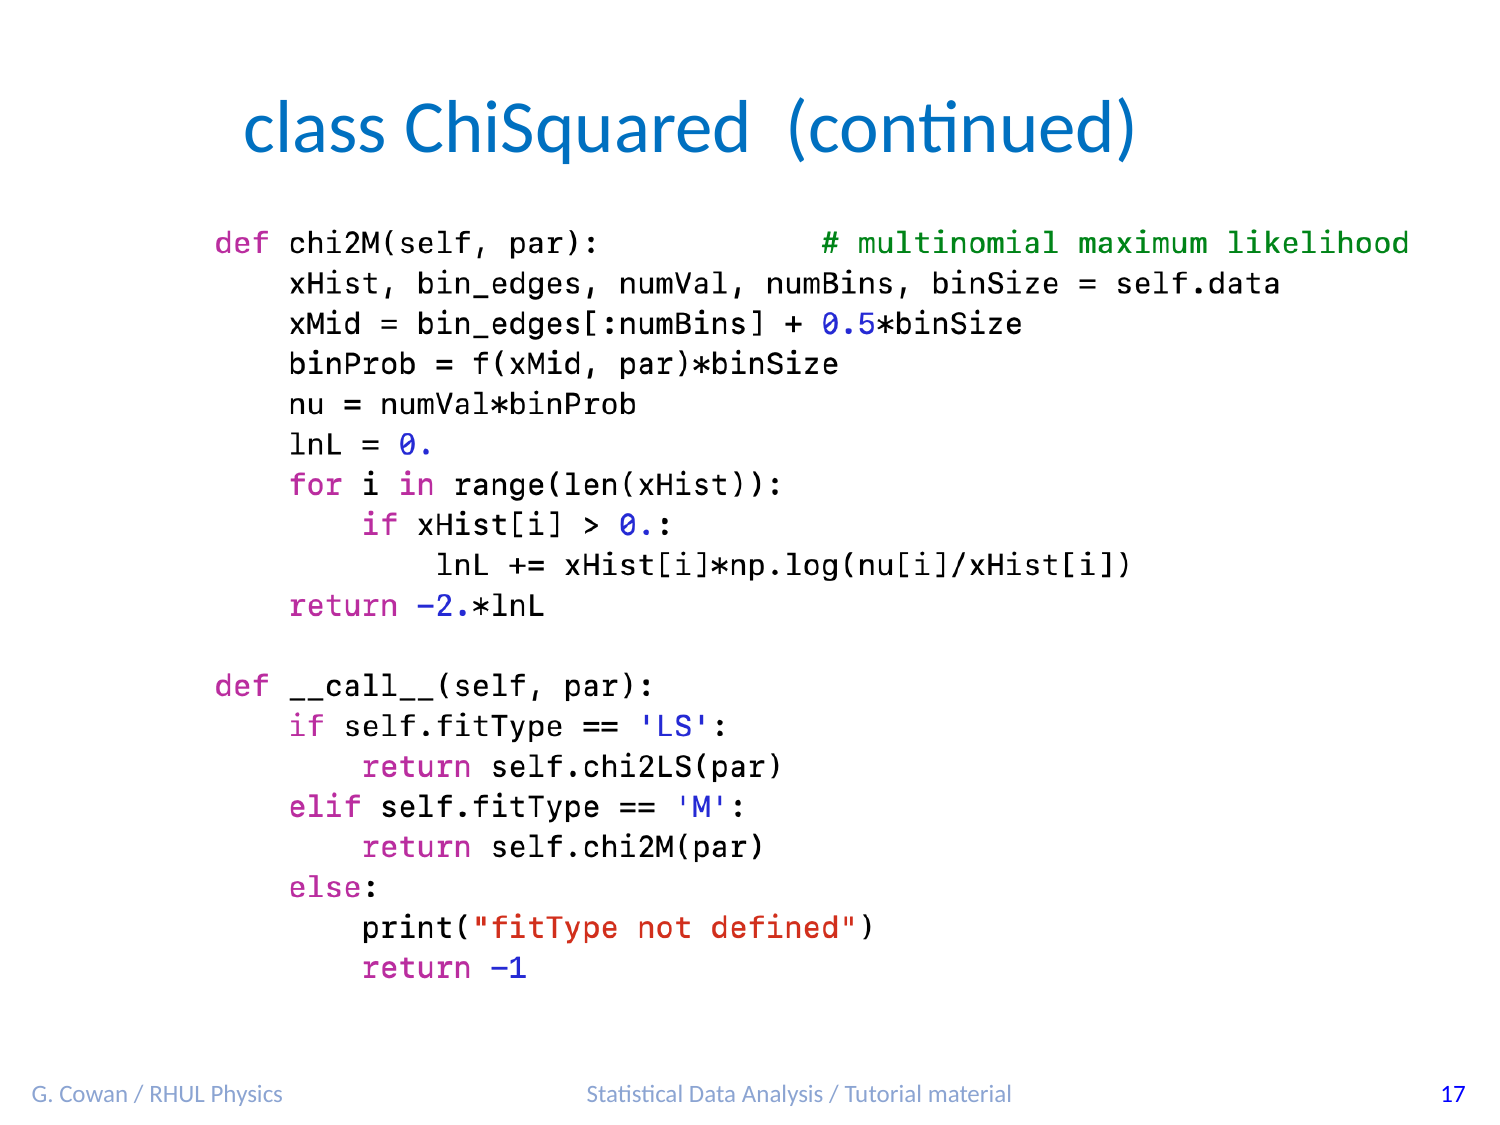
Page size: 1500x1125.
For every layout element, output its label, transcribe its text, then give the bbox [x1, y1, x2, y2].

slide_number G. Cowan / RHUL Physics [16, 1062, 338, 1123]
picture [137, 208, 1413, 1002]
footer Statistical Data Analysis / Tutorial material [338, 1062, 1262, 1123]
text_box class ChiSquared (continued) [229, 70, 1154, 176]
slide_number 17 [1262, 1062, 1481, 1123]
